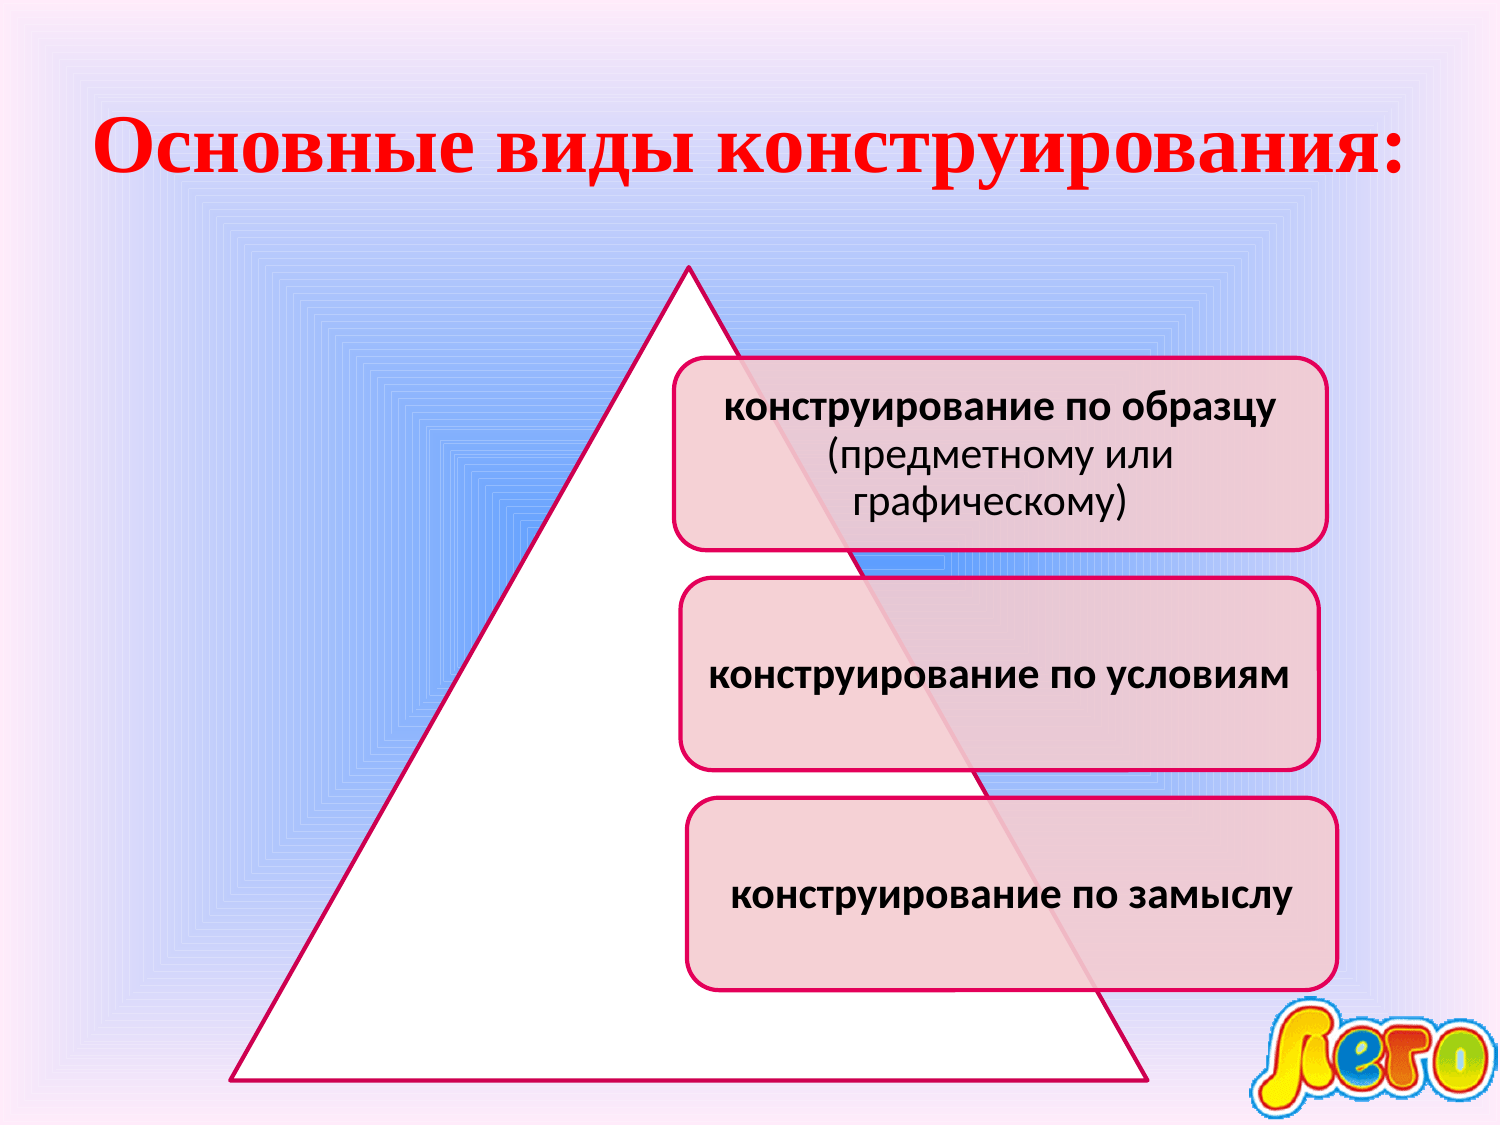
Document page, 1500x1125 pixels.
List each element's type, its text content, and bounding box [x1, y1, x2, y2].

title Основные виды конструирования: [75, 45, 1425, 233]
picture [1245, 990, 1500, 1125]
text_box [88, 266, 1365, 1081]
